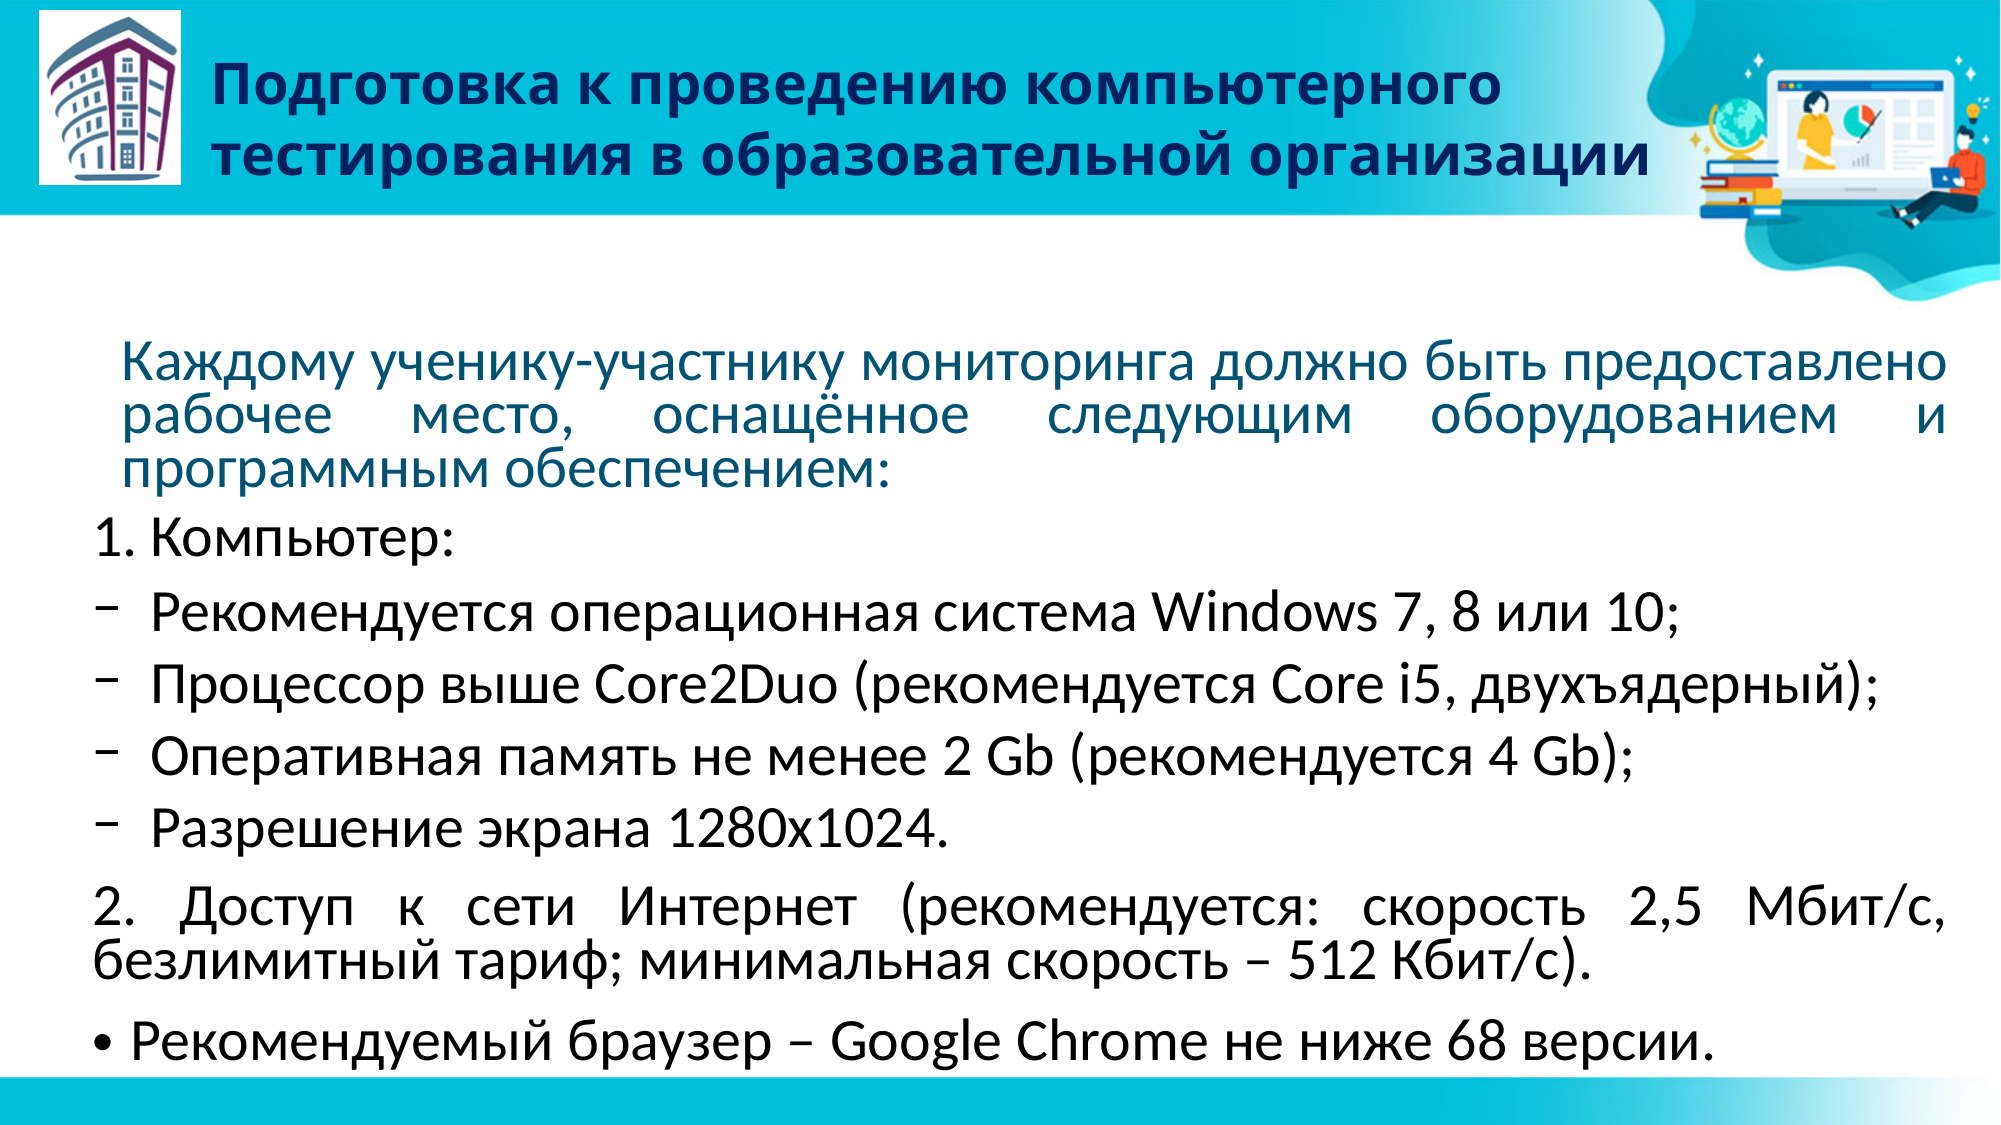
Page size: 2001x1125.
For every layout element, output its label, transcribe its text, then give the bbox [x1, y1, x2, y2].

picture [0, 0, 2001, 1125]
title Подготовка к проведению компьютерного тестирования в образовательной организации [195, 10, 1745, 208]
list Каждому ученику-участнику мониторинга должно быть предоставлено рабочее место, оснащённое следующим оборудованием и программным обеспечением: Компьютер: Рекомендуется операционная система Windows 7, 8 или 10; Процессор выше Core2Duo (рекомендуется Core i5, двухъядерный); Оперативная память не менее 2 Gb (рекомендуется 4 Gb); Разрешение экрана 1280x1024. 2. Доступ к сети Интернет (рекомендуется: скорость 2,5 Мбит/с, безлимитный тариф; минимальная скорость – 512 Кбит/с). Рекомендуемый браузер – Google Chrome не ниже 68 версии. [77, 208, 1965, 1080]
